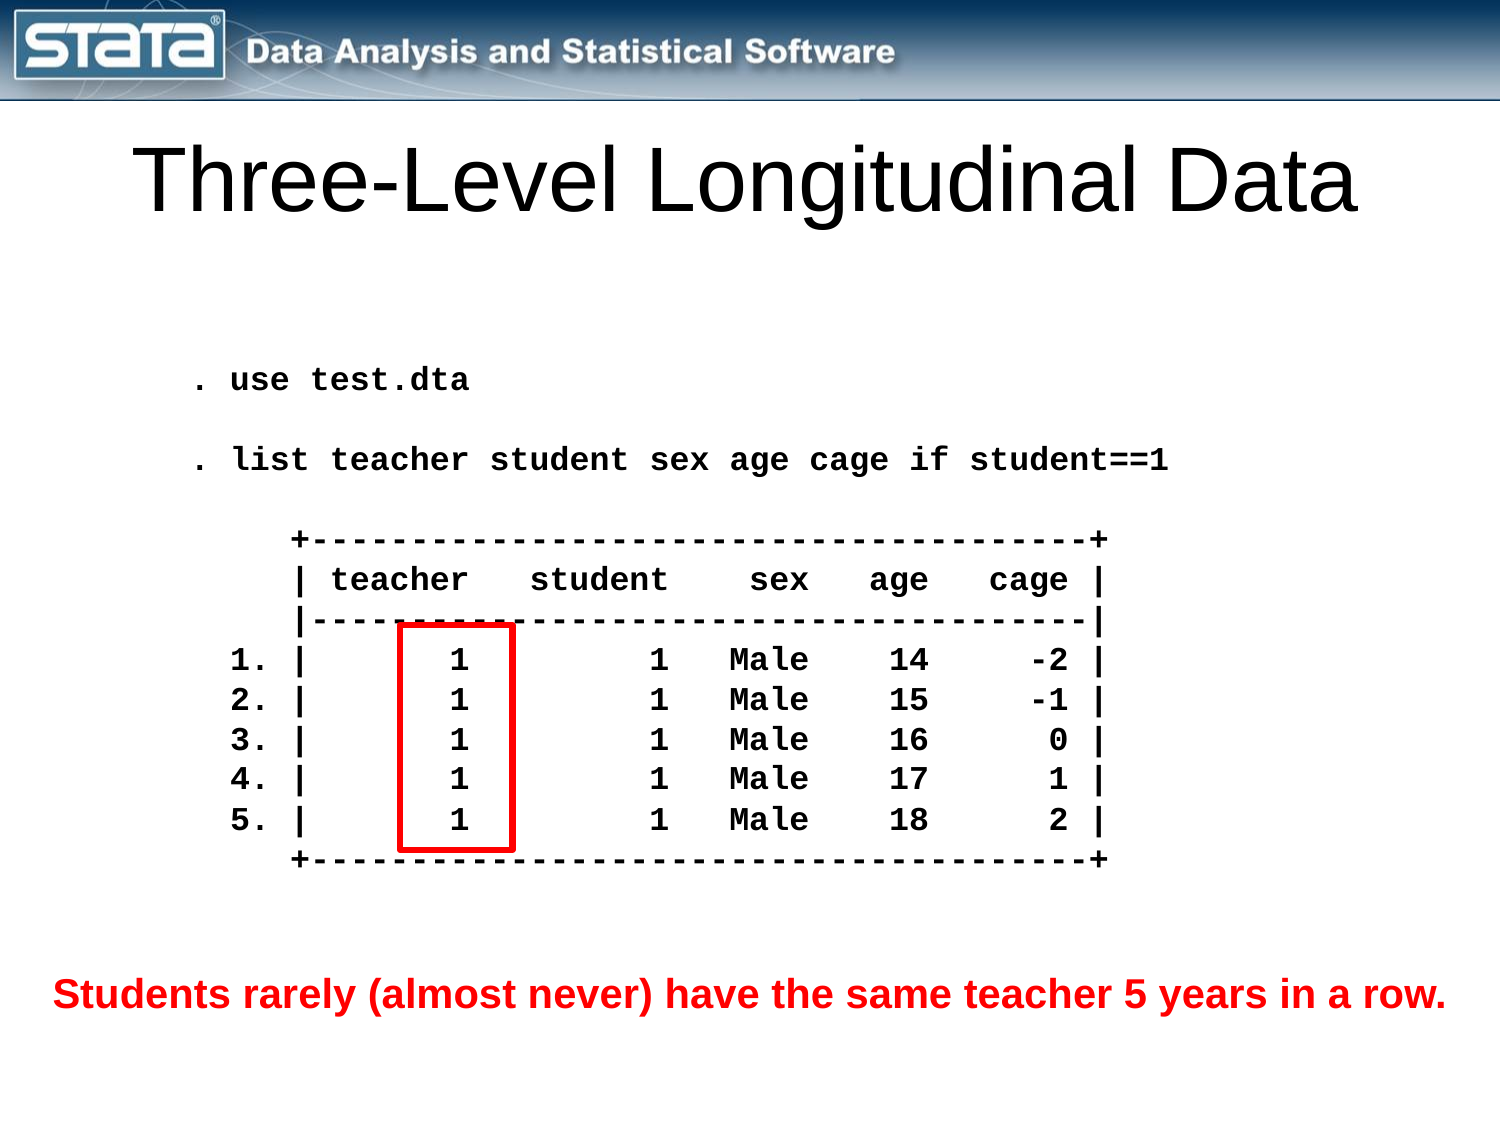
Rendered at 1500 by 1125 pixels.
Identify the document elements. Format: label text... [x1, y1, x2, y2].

picture [0, 0, 1500, 102]
text_box Students rarely (almost never) have the same teacher 5 years in a row. [37, 959, 1463, 1025]
text_box [399, 624, 513, 850]
title Three-Level Longitudinal Data [70, 109, 1421, 250]
list . use test.dta . list teacher student sex age cage if student==1 +---------------------------------------+ | teacher student sex age cage | |---------------------------------------| 1. | 1 1 Male 14 -2 | 2. | 1 1 Male 15 -1 | 3. | 1 1 Male 16 0 | 4. | 1 1 Male 17 1 | 5. | 1 1 Male 18 2 | +---------------------------------------+ [174, 350, 1400, 959]
